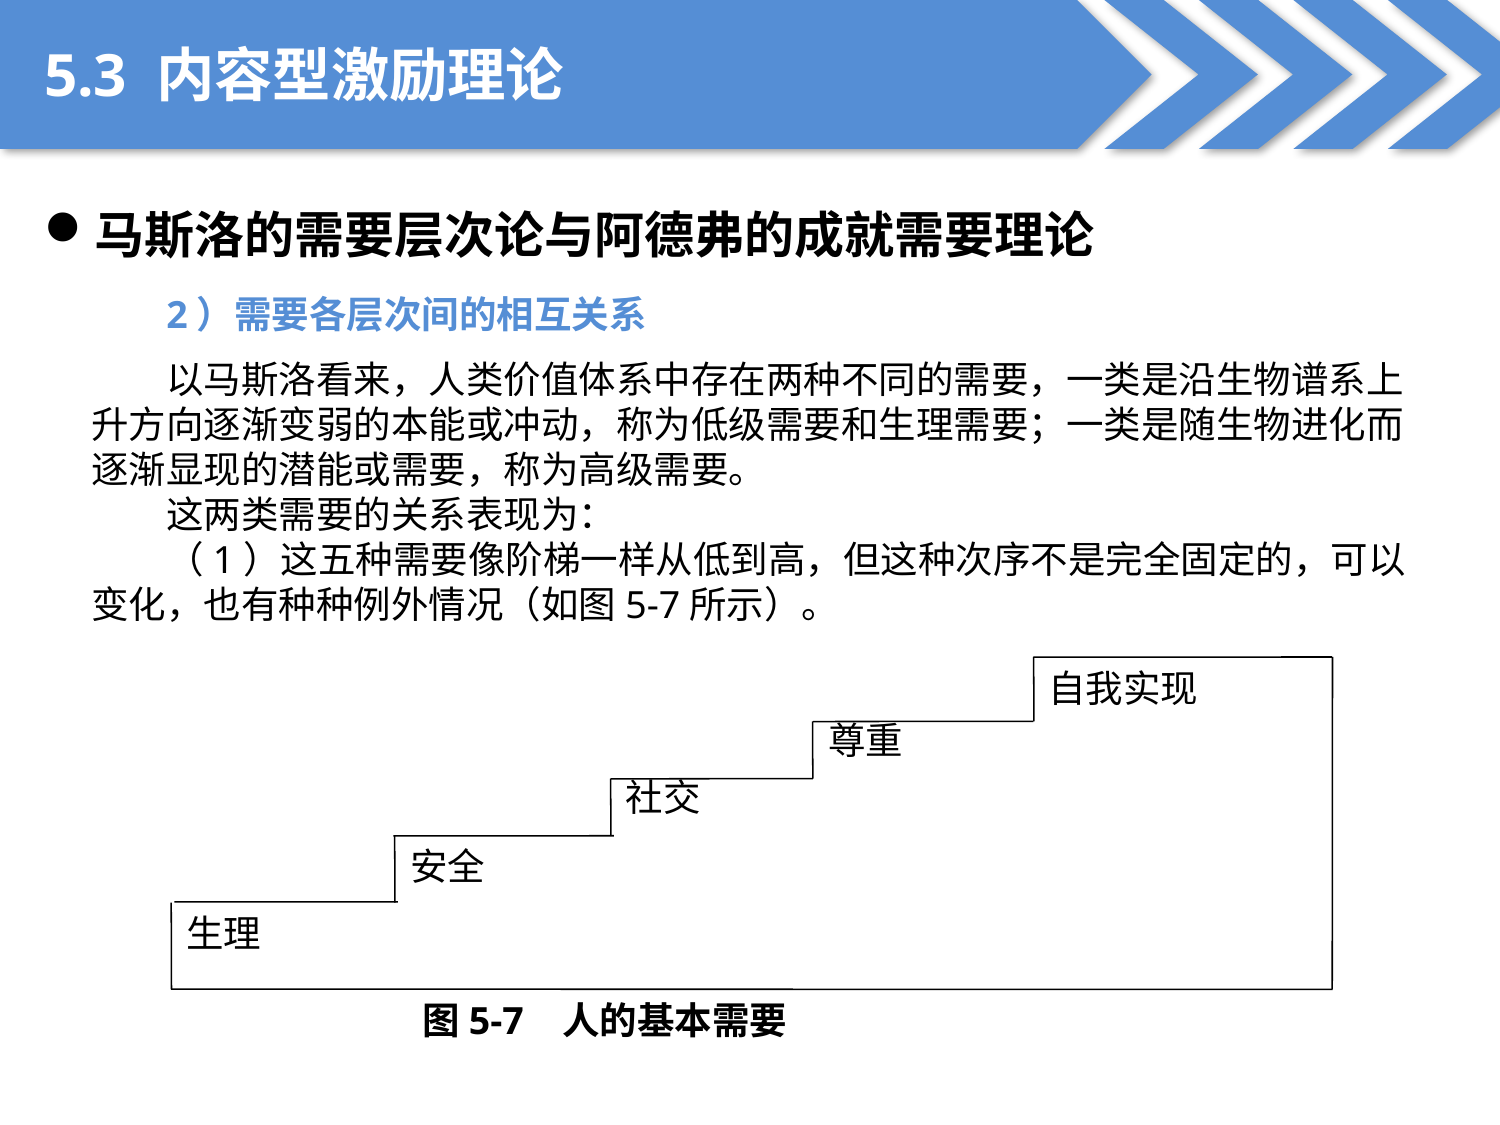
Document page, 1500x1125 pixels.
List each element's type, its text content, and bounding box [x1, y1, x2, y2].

text_box 2）需要各层次间的相互关系 [76, 283, 1424, 344]
text_box 马斯洛的需要层次论与阿德弗的成就需要理论 [29, 196, 1176, 271]
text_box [170, 656, 1353, 1083]
text_box 5.3 内容型激励理论 [29, 30, 580, 116]
text_box 以马斯洛看来，人类价值体系中存在两种不同的需要，一类是沿生物谱系上升方向逐渐变弱的本能或冲动，称为低级需要和生理需要；一类是随生物进化而逐渐显现的潜能或需要，称为高级需要。 这两类需要的关系表现为： （1）这五种需要像阶梯一样从低到高，但这种次序不是完全固定的，可以变化，也有种种例外情况（如图5-7所示）。 [76, 348, 1424, 634]
